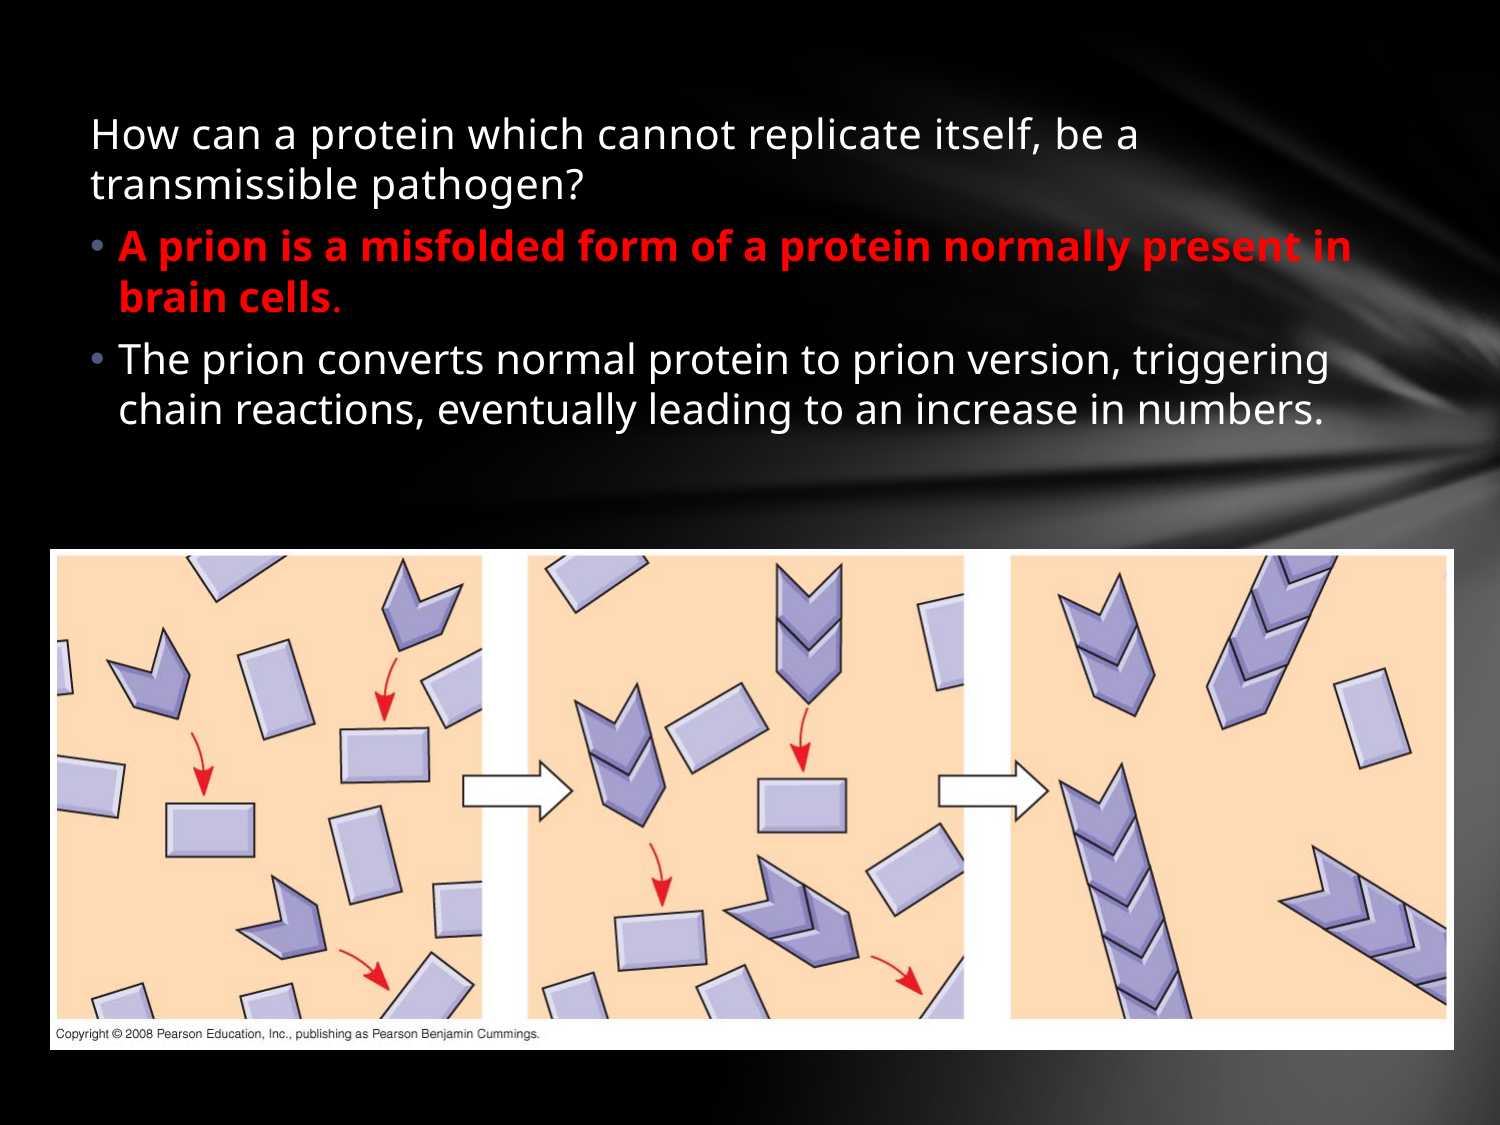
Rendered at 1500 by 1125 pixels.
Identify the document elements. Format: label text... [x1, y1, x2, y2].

picture [49, 549, 1454, 1051]
list How can a protein which cannot replicate itself, be a transmissible pathogen? A prion is a misfolded form of a protein normally present in brain cells. The prion converts normal protein to prion version, triggering chain reactions, eventually leading to an increase in numbers. [75, 99, 1425, 549]
